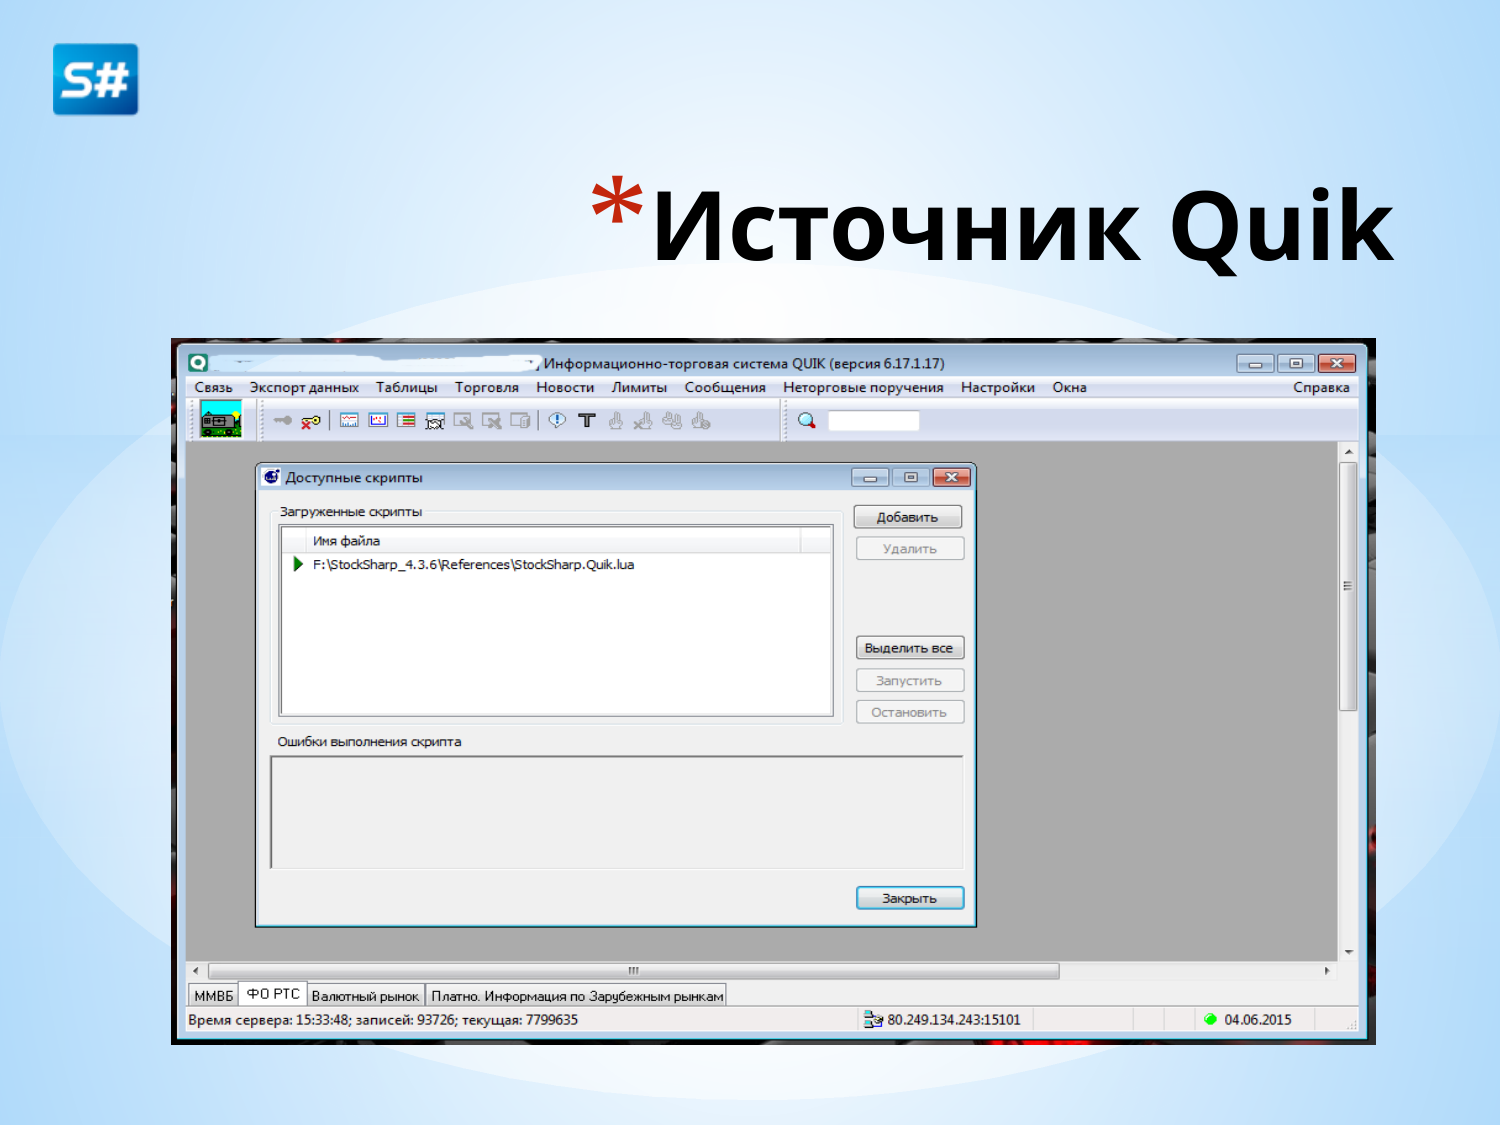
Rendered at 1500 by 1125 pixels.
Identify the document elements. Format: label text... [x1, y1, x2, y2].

title Источник Quik [431, 90, 1410, 287]
picture [170, 337, 1377, 1045]
picture [52, 42, 141, 118]
